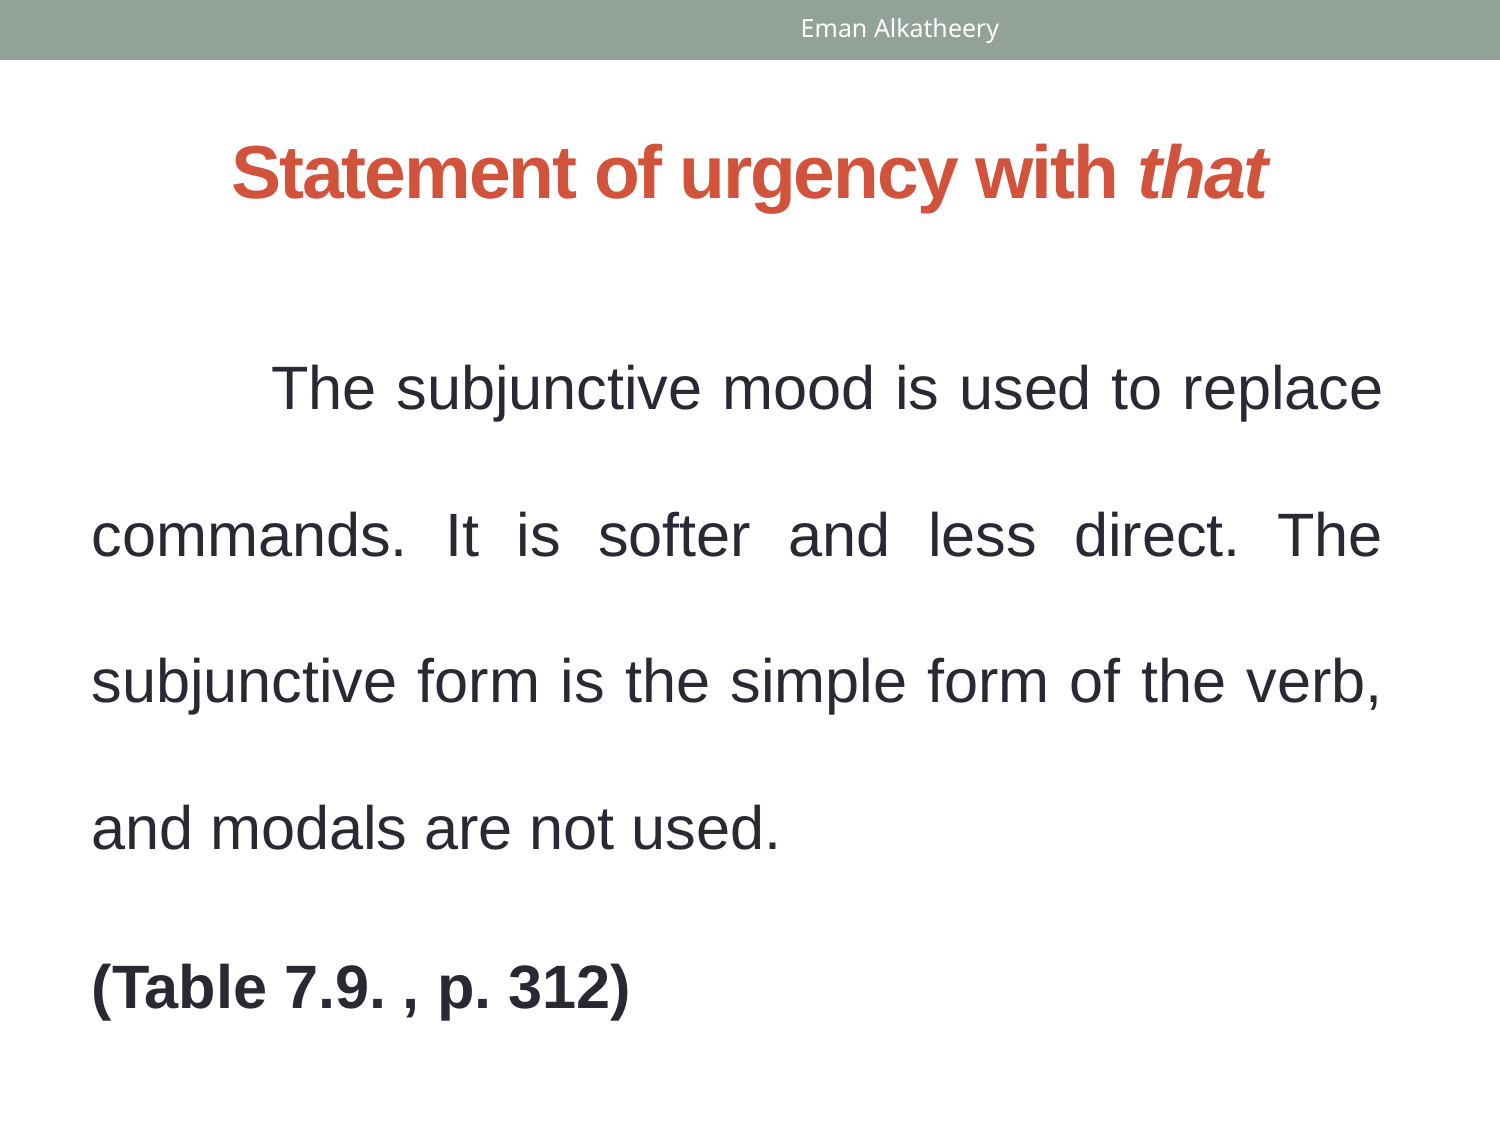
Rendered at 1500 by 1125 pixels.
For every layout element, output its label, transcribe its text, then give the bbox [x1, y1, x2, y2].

footer Eman Alkatheery [562, 3, 1238, 57]
title Statement of urgency with that [75, 87, 1425, 250]
list The subjunctive mood is used to replace commands. It is softer and less direct. The subjunctive form is the simple form of the verb, and modals are not used. (Table 7.9. , p. 312) [76, 267, 1400, 1035]
